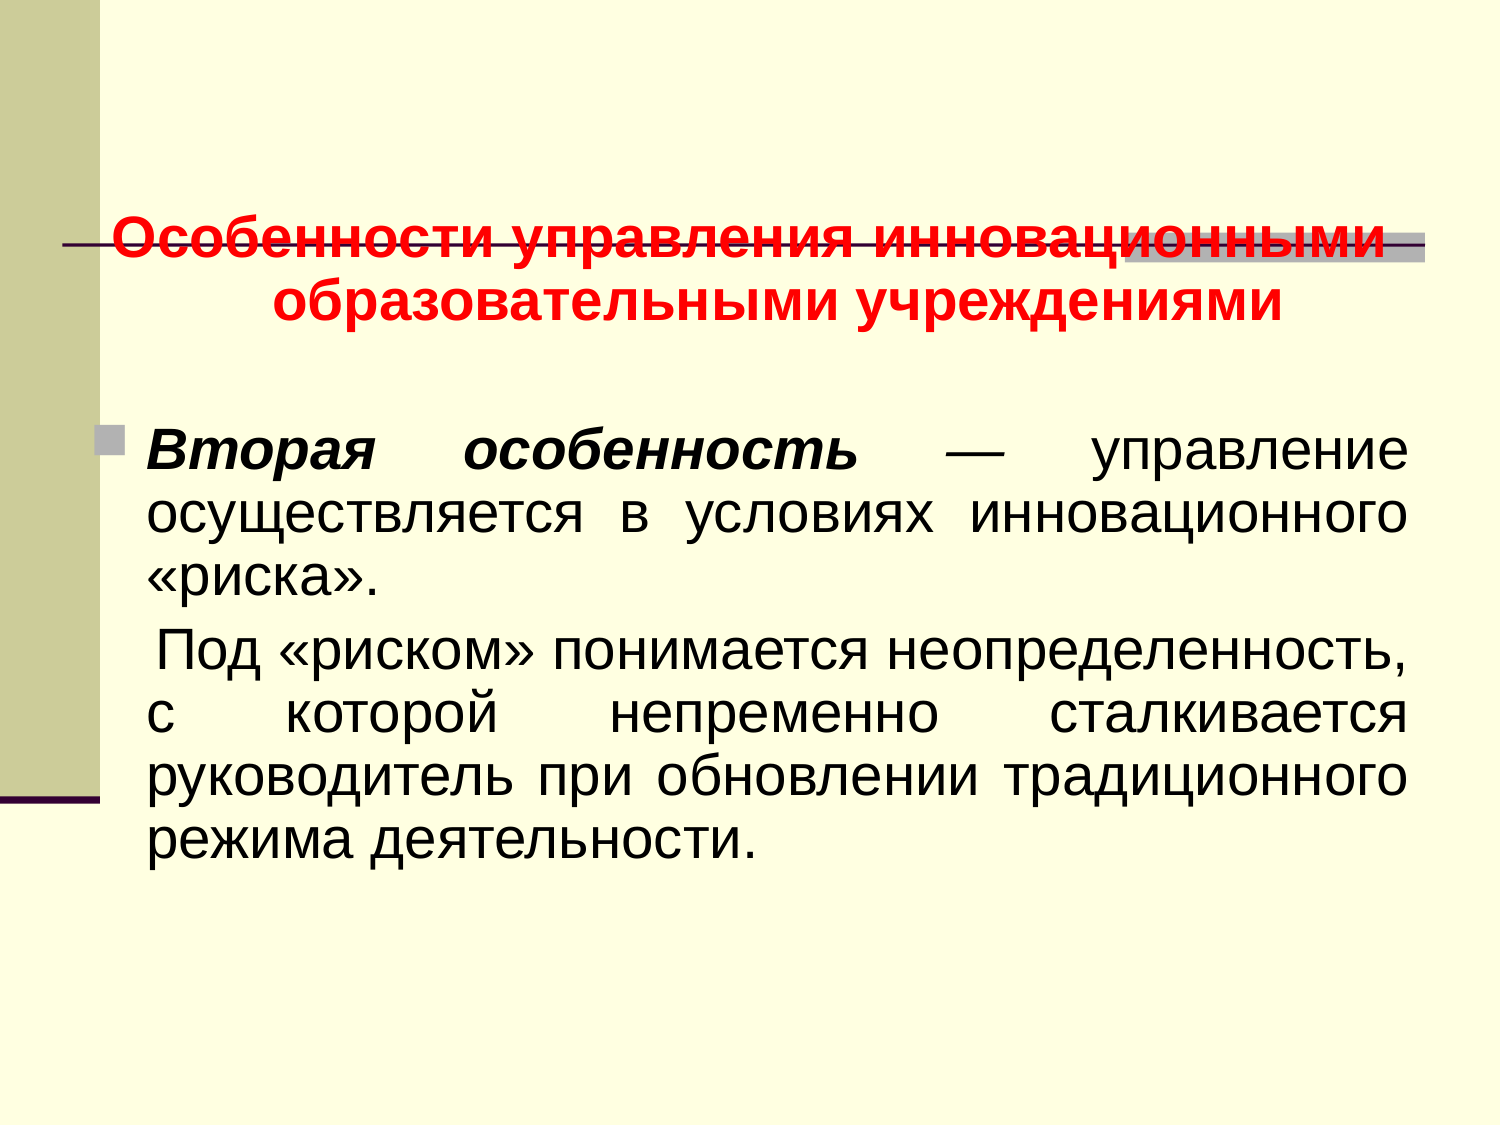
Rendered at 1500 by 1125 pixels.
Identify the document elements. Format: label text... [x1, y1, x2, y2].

list Особенности управления инновационными образовательными учреждениями Вторая особенность — управление осуществляется в условиях инновационного «риска». Под «риском» понимается неопределенность, с которой непременно сталкивается руководитель при обновлении традиционного режима деятельности. [75, 199, 1425, 1038]
